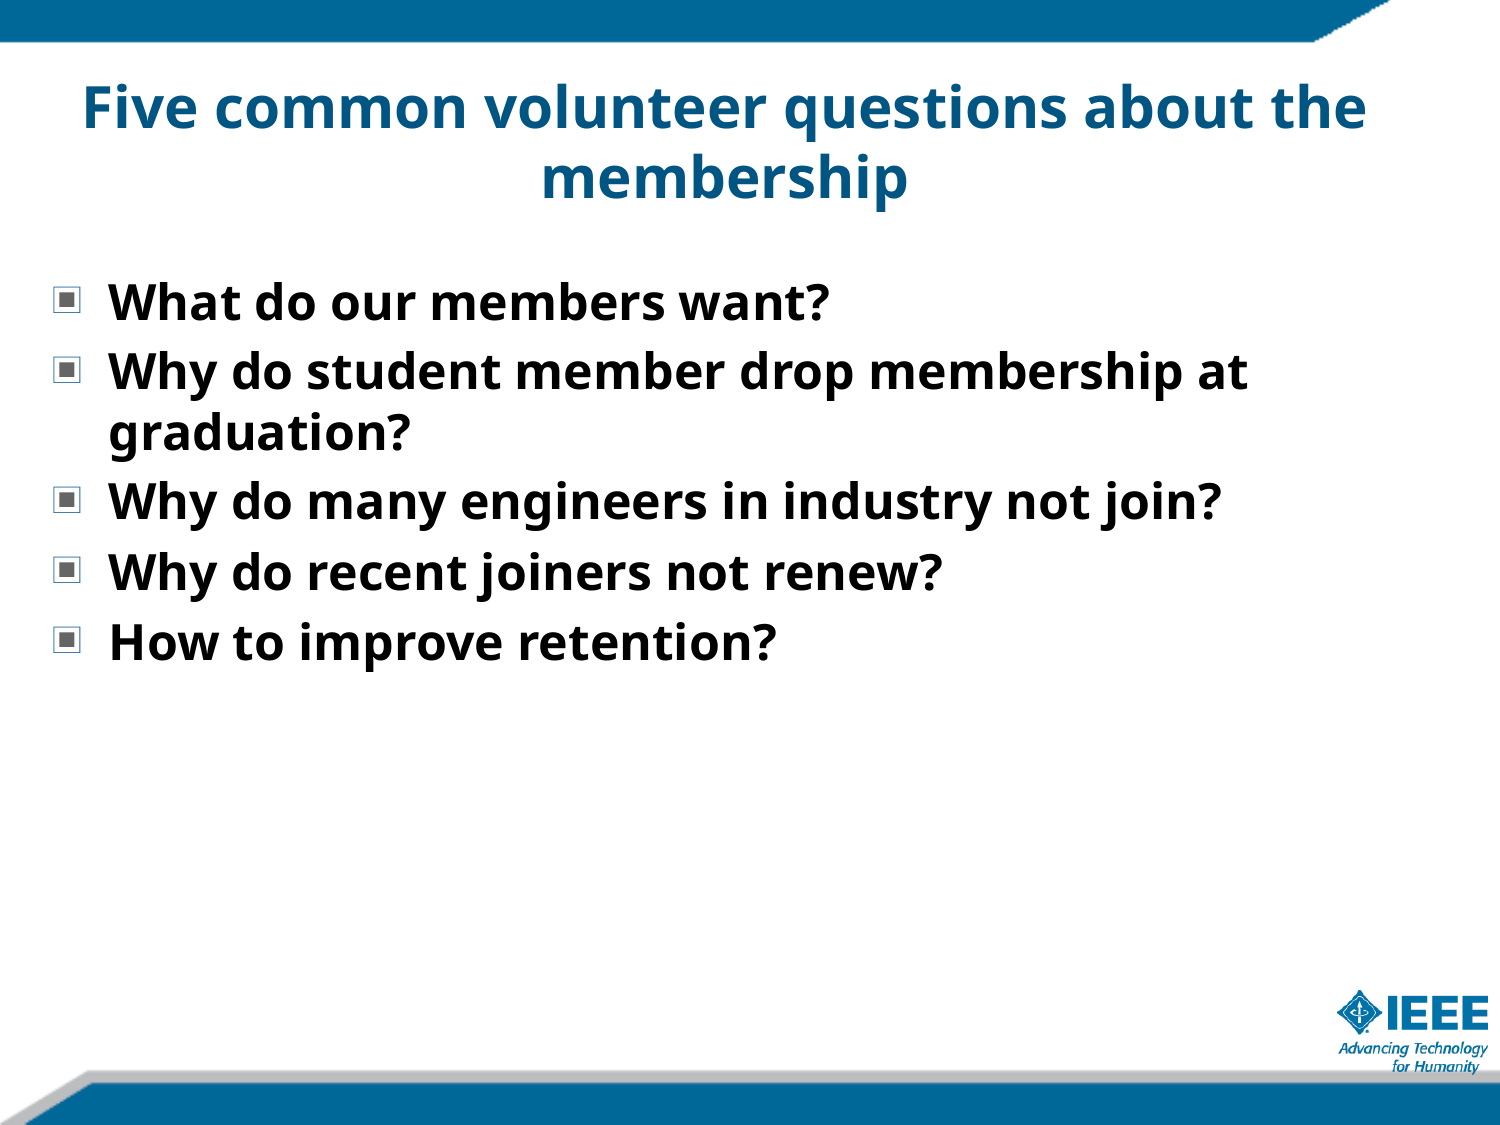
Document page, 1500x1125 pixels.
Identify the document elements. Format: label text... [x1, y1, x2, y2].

list What do our members want? Why do student member drop membership at graduation? Why do many engineers in industry not join? Why do recent joiners not renew? How to improve retention? [37, 262, 1388, 1026]
picture [0, 0, 1500, 1125]
title Five common volunteer questions about the membership [62, 62, 1388, 251]
